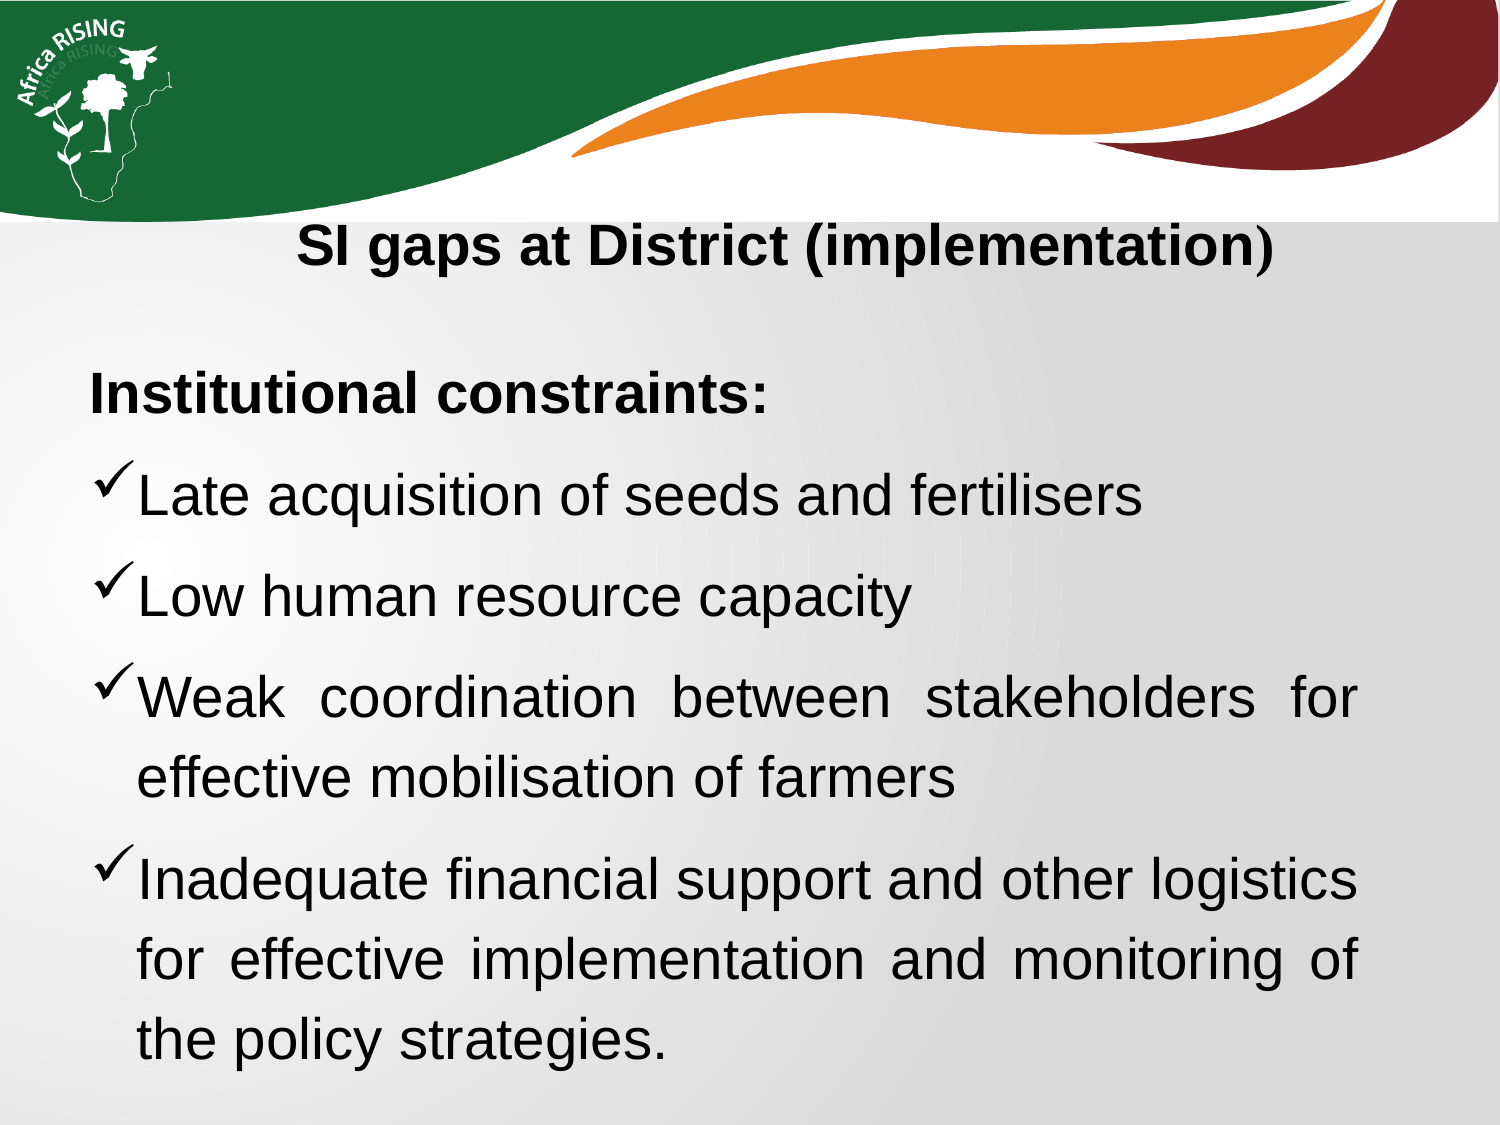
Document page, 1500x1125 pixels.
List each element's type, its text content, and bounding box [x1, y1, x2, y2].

text_box Institutional constraints: Late acquisition of seeds and fertilisers Low human resource capacity Weak coordination between stakeholders for effective mobilisation of farmers Inadequate financial support and other logistics for effective implementation and monitoring of the policy strategies. [75, 337, 1375, 1079]
list SI gaps at District (implementation) [262, 200, 1313, 300]
picture [0, 0, 1499, 222]
